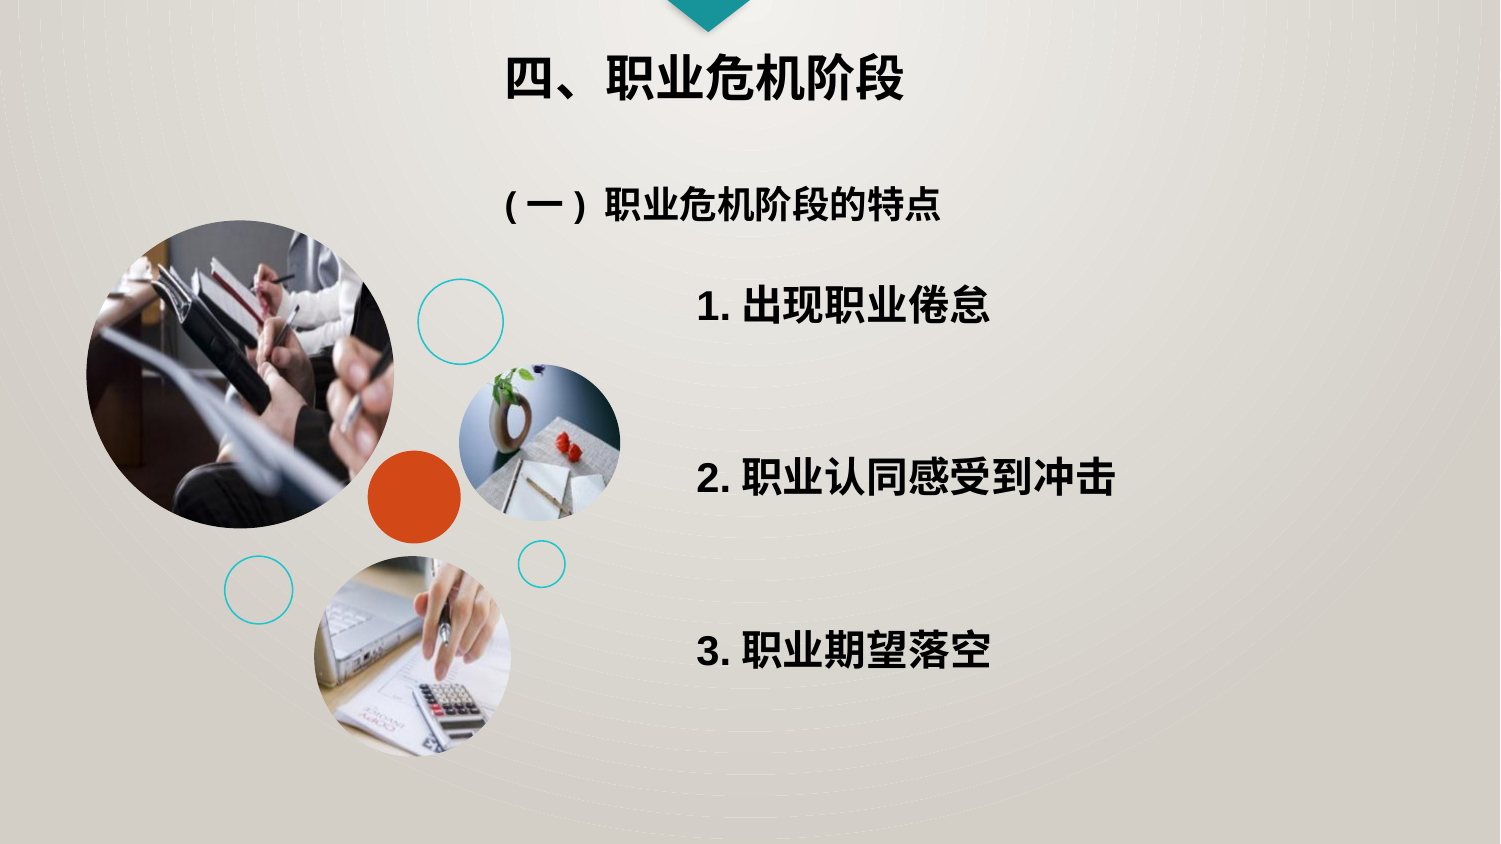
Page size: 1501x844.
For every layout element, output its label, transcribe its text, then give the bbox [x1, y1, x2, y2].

text_box [366, 449, 462, 545]
text_box [314, 556, 511, 757]
text_box 1.出现职业倦怠 [685, 273, 1320, 335]
text_box 3.职业期望落空 [685, 617, 1320, 680]
text_box [86, 220, 395, 529]
text_box [459, 364, 621, 522]
text_box 2.职业认同感受到冲击 [685, 445, 1320, 507]
text_box [665, 0, 752, 34]
text_box [223, 555, 294, 625]
text_box [517, 539, 567, 589]
text_box [417, 278, 505, 366]
text_box 四、职业危机阶段 [490, 38, 928, 114]
text_box (一) 职业危机阶段的特点 [490, 173, 1241, 234]
